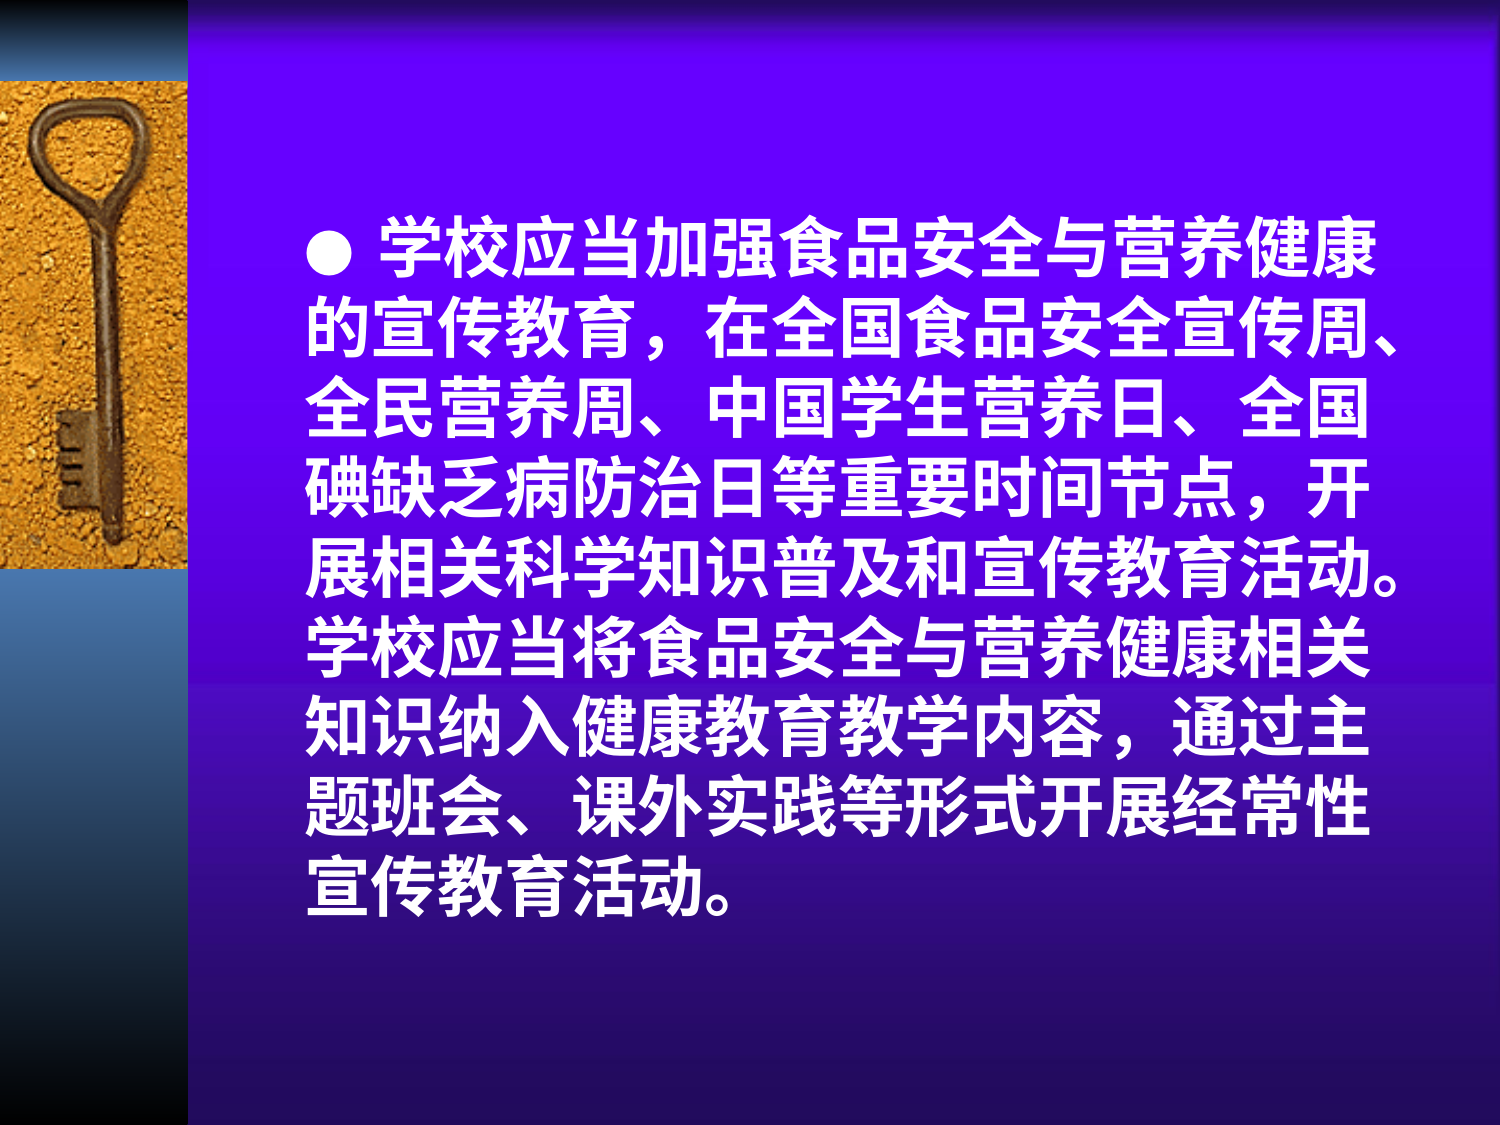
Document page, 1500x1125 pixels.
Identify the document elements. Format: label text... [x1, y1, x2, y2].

picture [0, 0, 1500, 1125]
text_box ● 学校应当加强食品安全与营养健康的宣传教育，在全国食品安全宣传周、全民营养周、中国学生营养日、全国碘缺乏病防治日等重要时间节点，开展相关科学知识普及和宣传教育活动。学校应当将食品安全与营养健康相关知识纳入健康教育教学内容，通过主题班会、课外实践等形式开展经常性宣传教育活动。 [289, 78, 1436, 1013]
